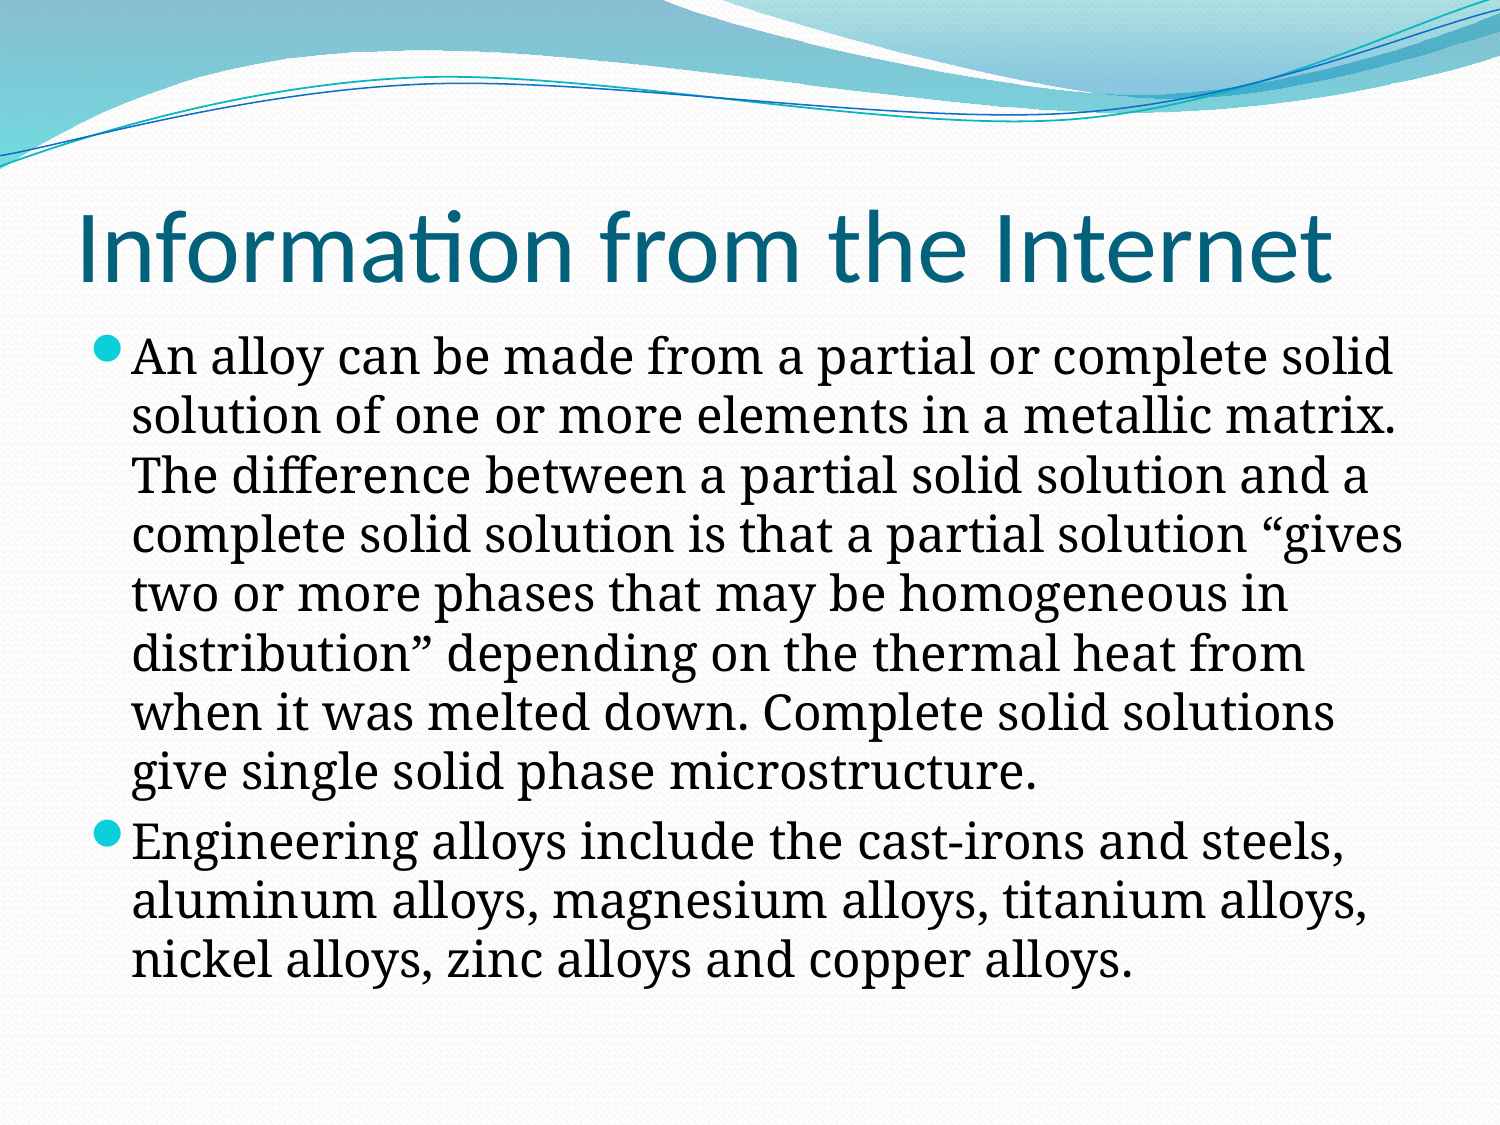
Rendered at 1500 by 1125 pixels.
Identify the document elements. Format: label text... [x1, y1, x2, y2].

title Information from the Internet [75, 115, 1425, 303]
list An alloy can be made from a partial or complete solid solution of one or more elements in a metallic matrix. The difference between a partial solid solution and a complete solid solution is that a partial solution “gives two or more phases that may be homogeneous in distribution” depending on the thermal heat from when it was melted down. Complete solid solutions give single solid phase microstructure. Engineering alloys include the cast-irons and steels, aluminum alloys, magnesium alloys, titanium alloys, nickel alloys, zinc alloys and copper alloys. [75, 317, 1425, 1038]
